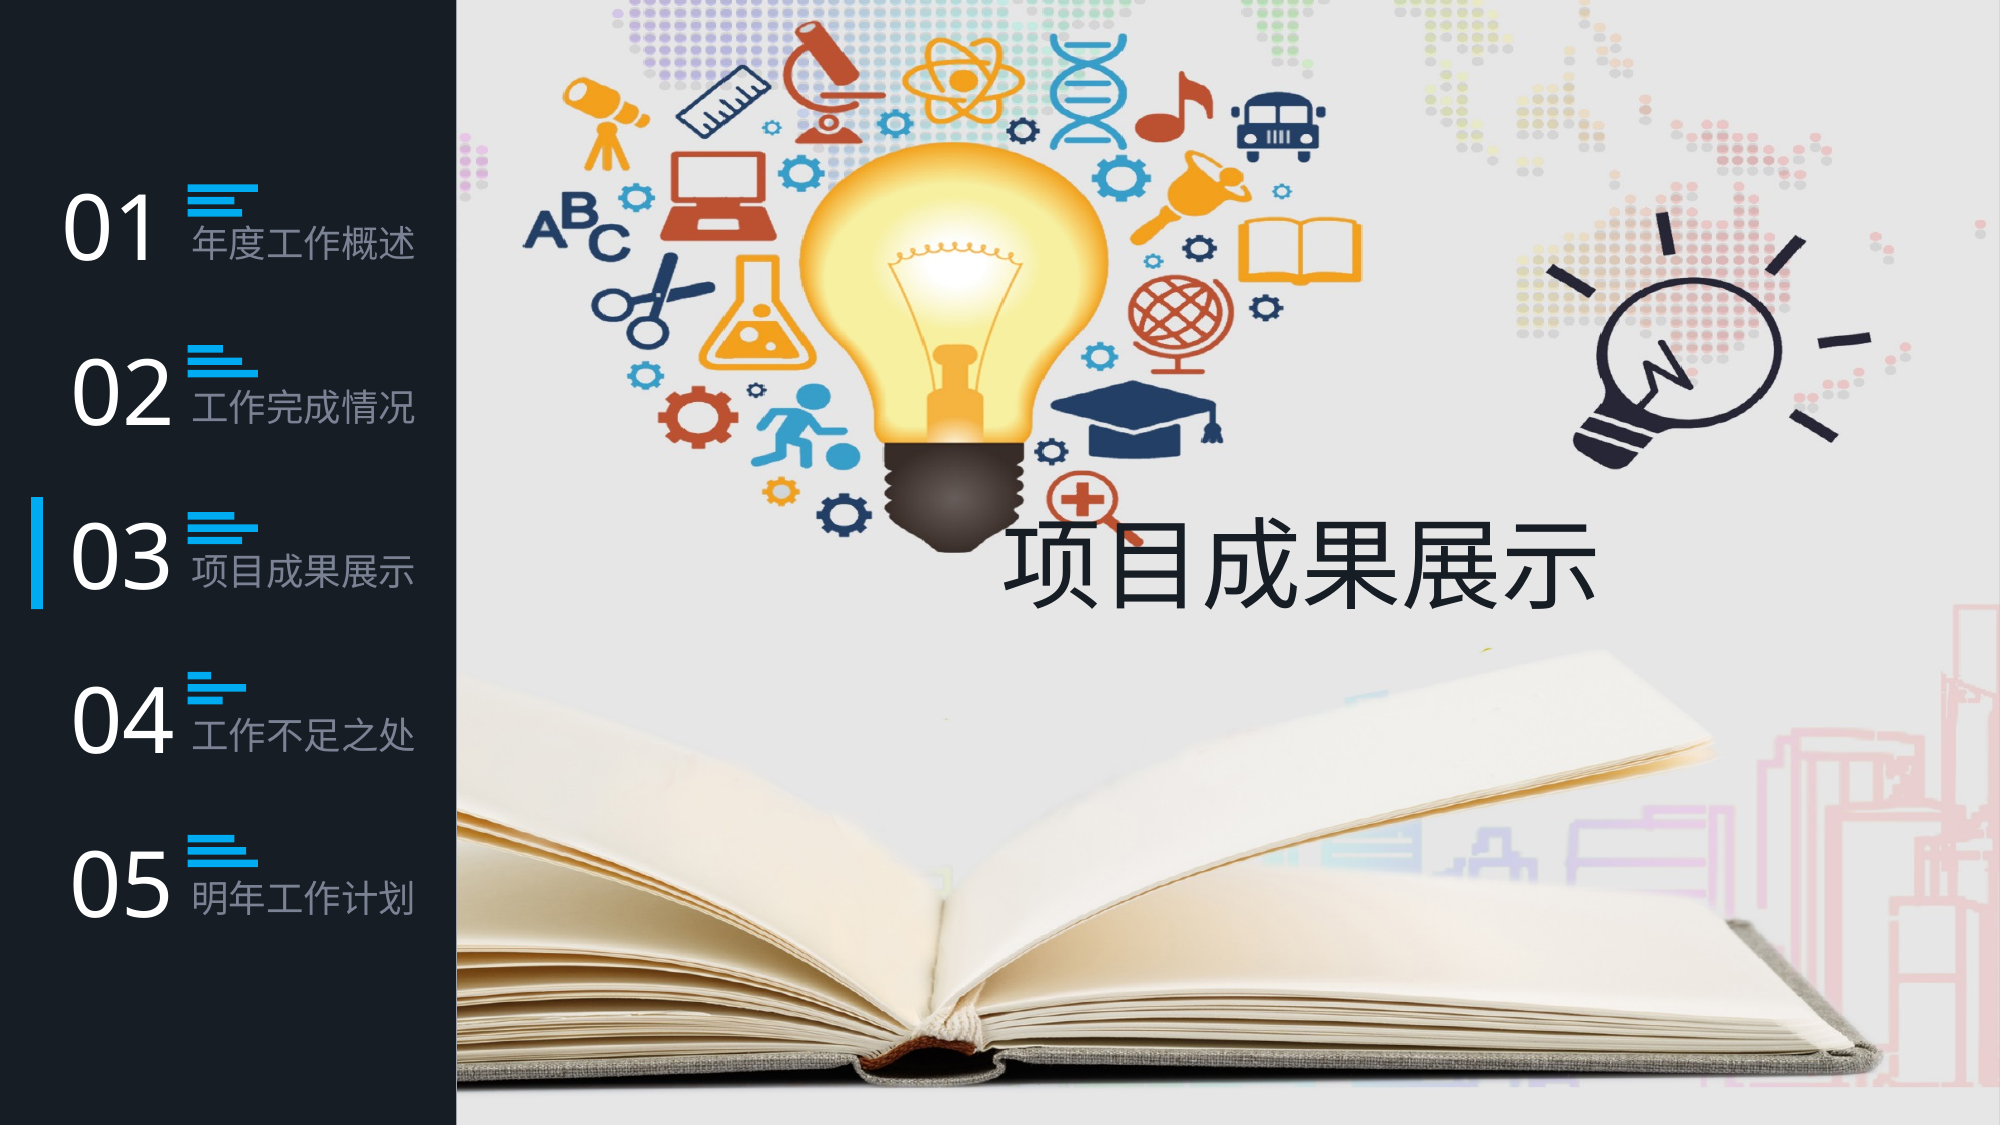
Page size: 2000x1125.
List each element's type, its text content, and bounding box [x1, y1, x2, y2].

text_box [186, 833, 237, 844]
text_box [186, 343, 225, 355]
text_box 01 [46, 161, 182, 287]
text_box [186, 522, 260, 534]
text_box [186, 195, 237, 206]
text_box 工作完成情况 [190, 376, 432, 437]
text_box [186, 535, 244, 546]
text_box [186, 207, 244, 219]
text_box 项目成果展示 [190, 540, 432, 601]
text_box [186, 858, 260, 869]
text_box 02 [55, 325, 190, 451]
text_box 年度工作概述 [182, 212, 432, 273]
text_box 工作不足之处 [191, 704, 432, 764]
text_box 明年工作计划 [190, 868, 432, 928]
text_box 03 [54, 490, 190, 615]
text_box [186, 695, 225, 706]
picture [456, 0, 2000, 1125]
text_box 05 [54, 818, 190, 944]
text_box [186, 368, 260, 379]
text_box [186, 682, 248, 694]
text_box [186, 670, 213, 681]
text_box [186, 182, 260, 194]
text_box [186, 355, 244, 367]
text_box [29, 495, 45, 611]
text_box [186, 845, 248, 857]
text_box [186, 510, 237, 522]
text_box 04 [55, 654, 191, 779]
